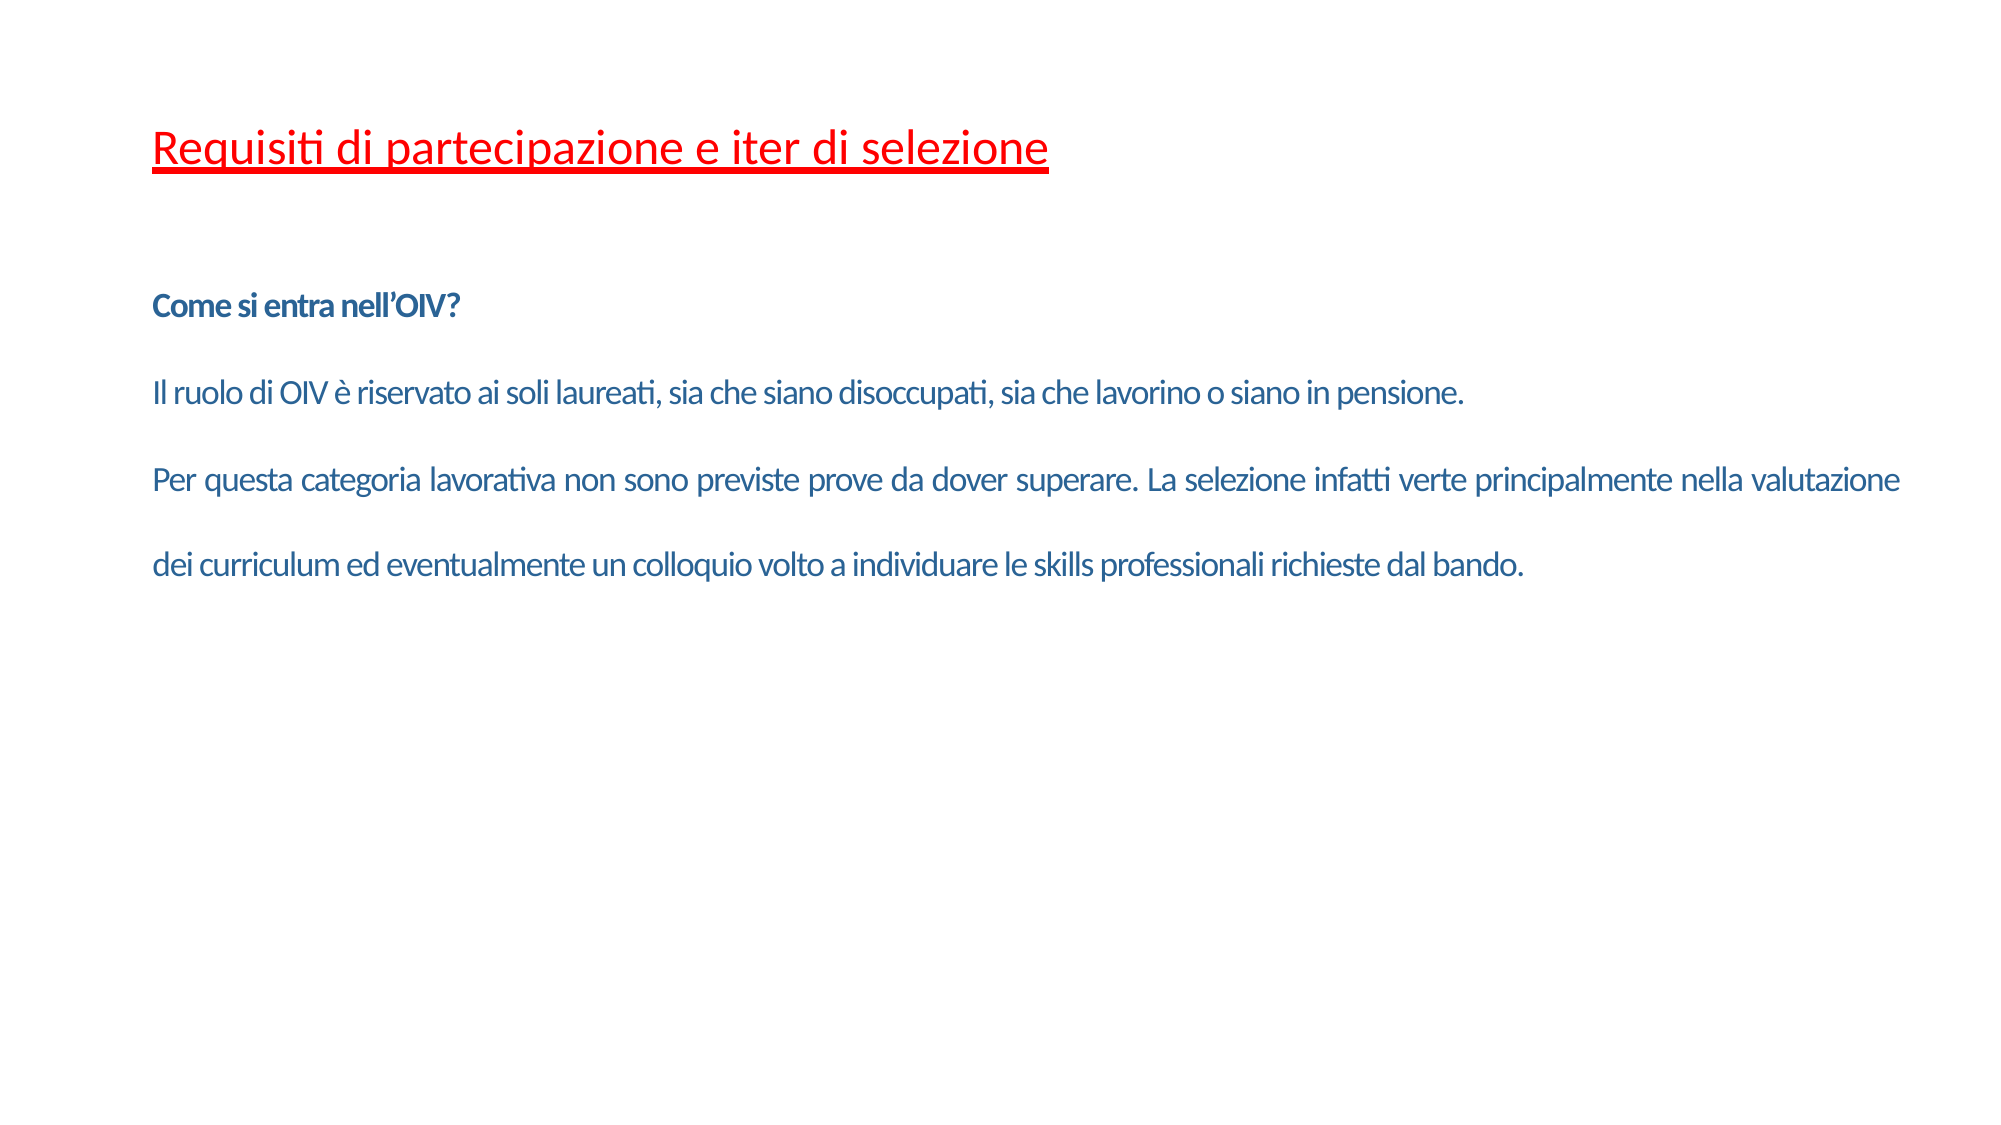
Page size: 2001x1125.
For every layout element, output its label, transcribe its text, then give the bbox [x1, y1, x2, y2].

text_box Come si entra nell’OIV? Il ruolo di OIV è riservato ai soli laureati, sia che siano disoccupati, sia che lavorino o siano in pensione. Per questa categoria lavorativa non sono previste prove da dover superare. La selezione infatti verte principalmente nella valutazione dei curriculum ed eventualmente un colloquio volto a individuare le skills professionali richieste dal bando. [150, 237, 1900, 671]
title Requisiti di partecipazione e iter di selezione [150, 112, 1835, 237]
